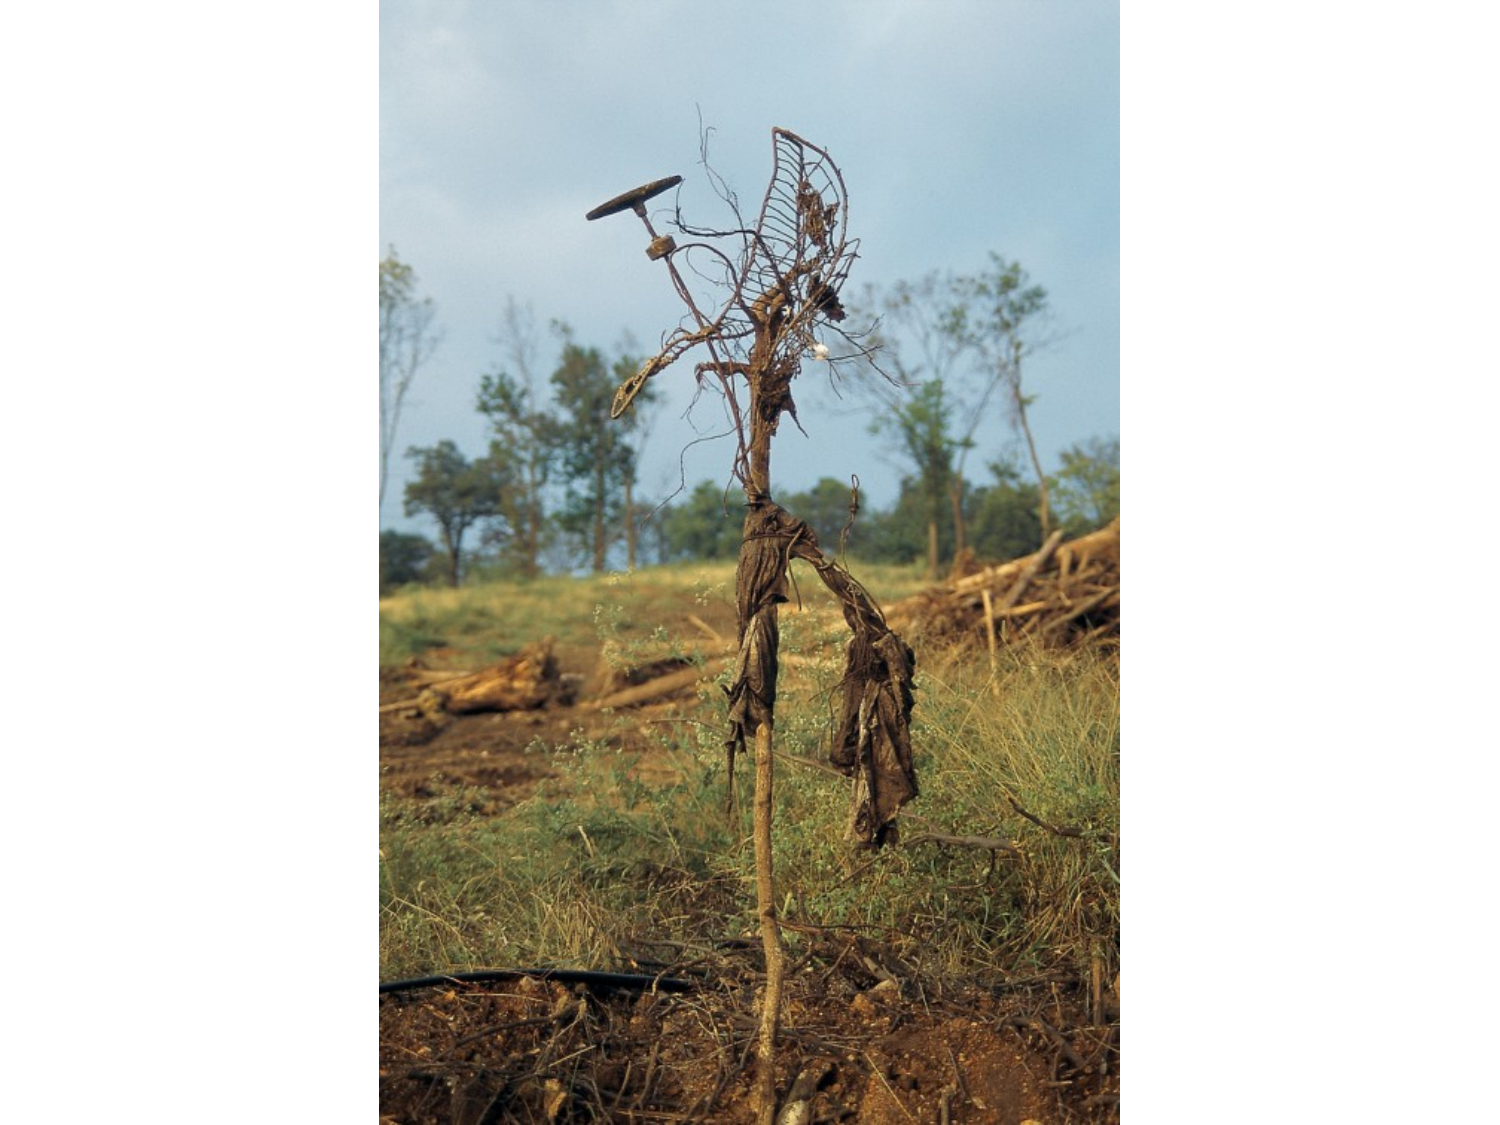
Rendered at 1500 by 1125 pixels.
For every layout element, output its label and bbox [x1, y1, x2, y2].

picture [379, 0, 1121, 1125]
